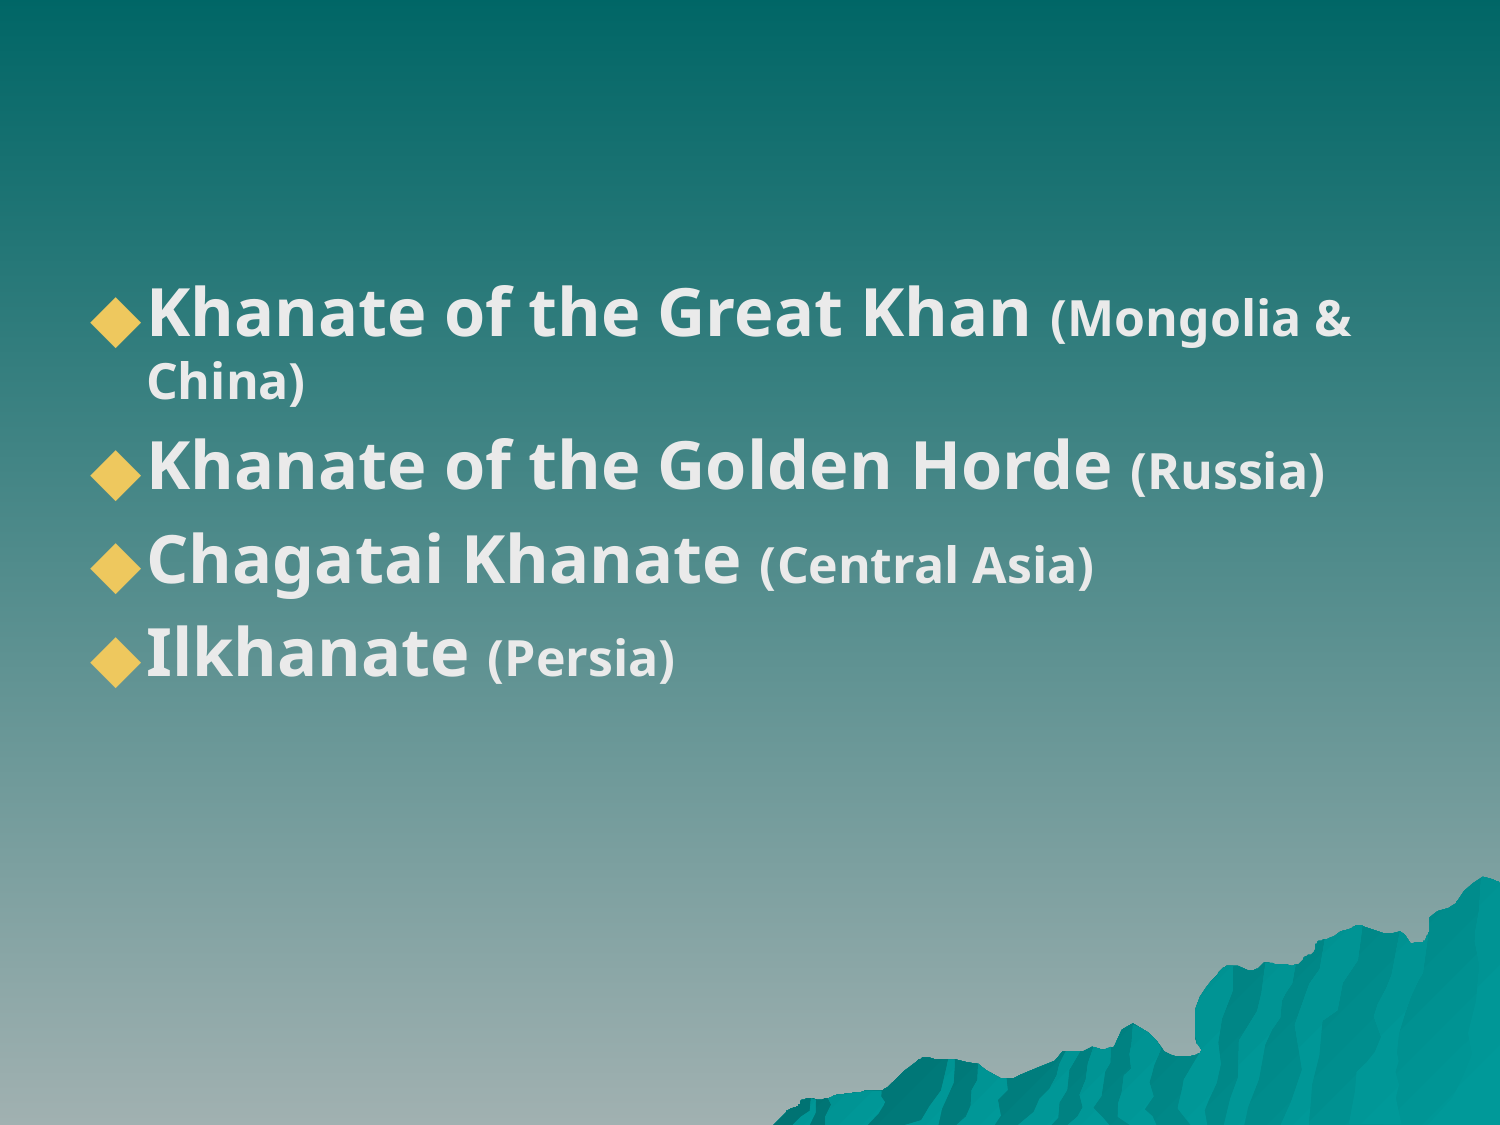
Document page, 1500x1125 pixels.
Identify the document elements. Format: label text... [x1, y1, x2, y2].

list Khanate of the Great Khan (Mongolia & China) Khanate of the Golden Horde (Russia) Chagatai Khanate (Central Asia) Ilkhanate (Persia) [75, 262, 1425, 1006]
